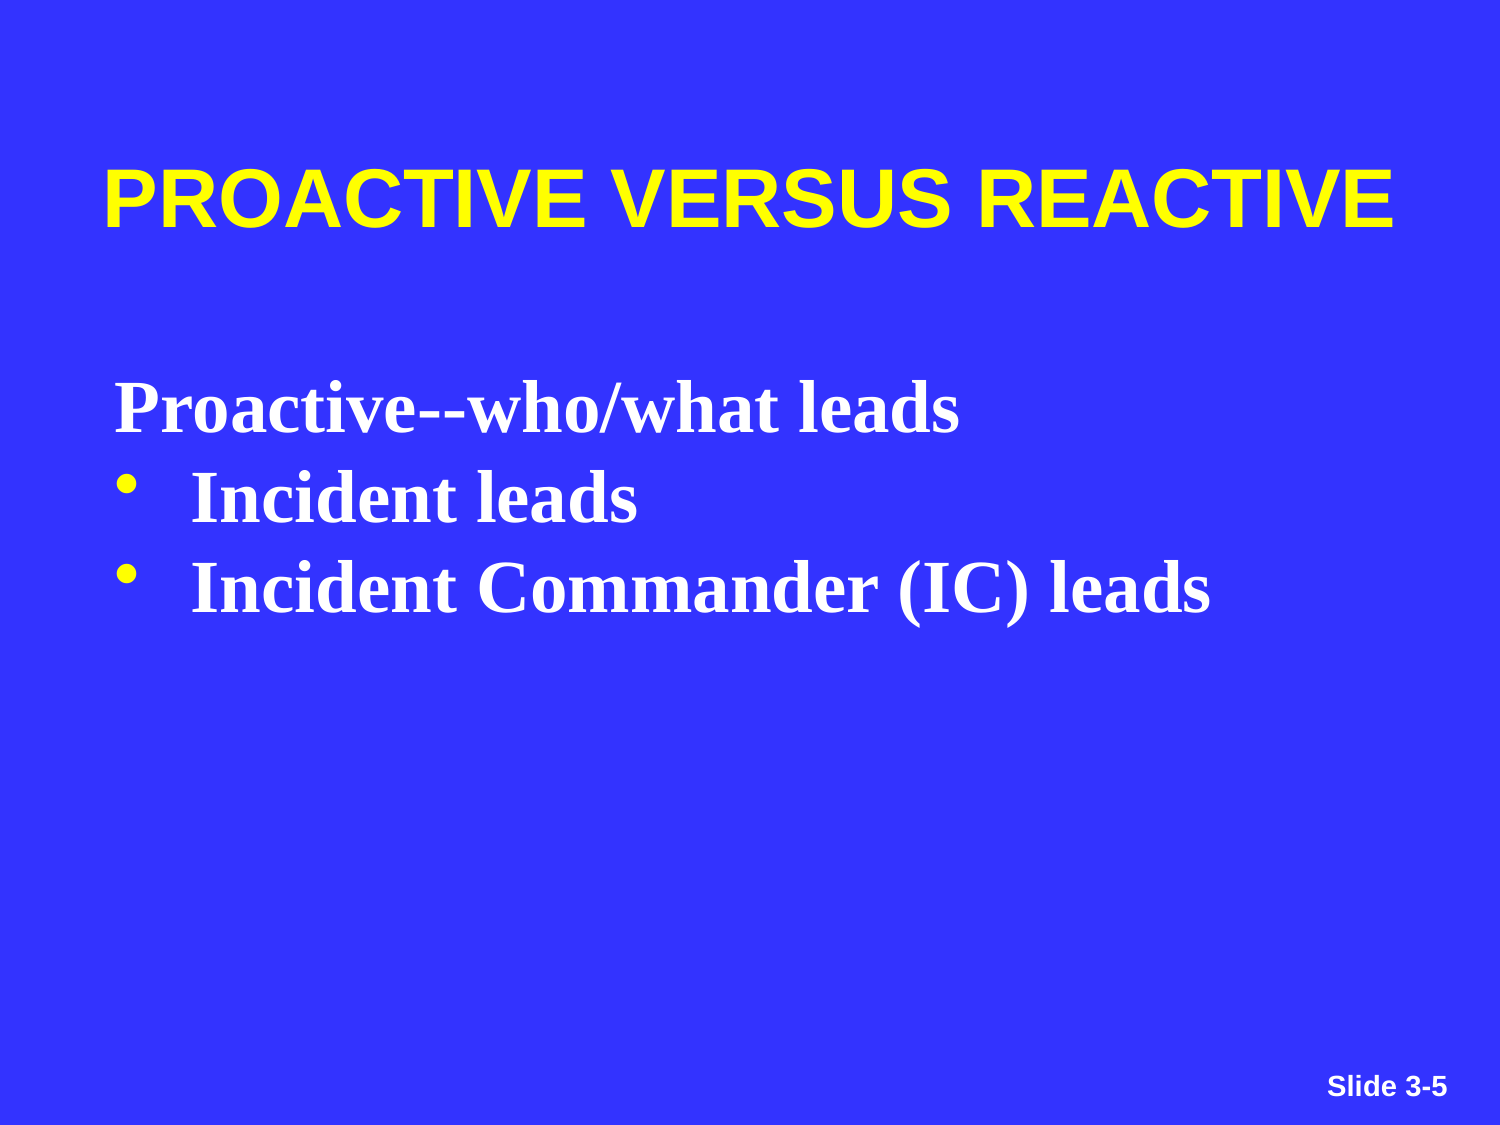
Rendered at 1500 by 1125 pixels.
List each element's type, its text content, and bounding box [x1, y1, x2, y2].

text_box Proactive--who/what leads Incident leads Incident Commander (IC) leads [99, 350, 1447, 988]
slide_number Slide 3-5 [1112, 1059, 1463, 1125]
title PROACTIVE VERSUS REACTIVE [74, 99, 1426, 288]
